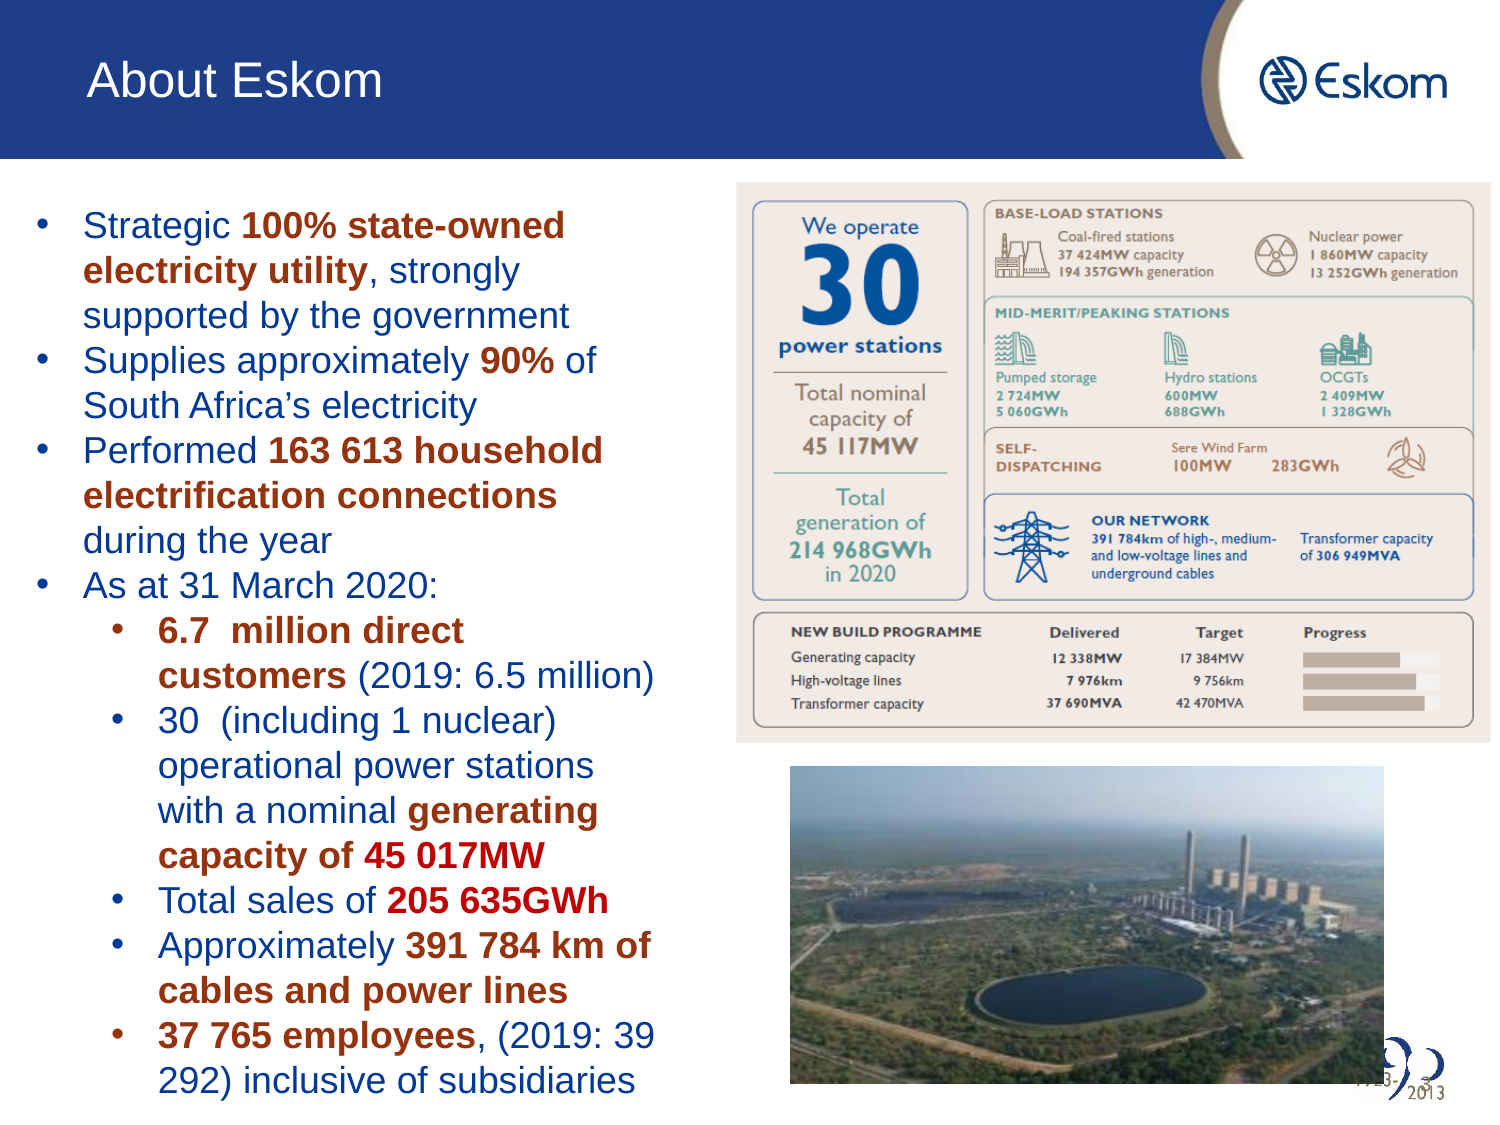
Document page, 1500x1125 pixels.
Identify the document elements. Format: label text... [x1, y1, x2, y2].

text_box Strategic 100% state-owned electricity utility, strongly supported by the government Supplies approximately 90% of South Africa’s electricity Performed 163 613 household electrification connections during the year As at 31 March 2020: 6.7 million direct customers (2019: 6.5 million) 30 (including 1 nuclear) operational power stations with a nominal generating capacity of 45 017MW Total sales of 205 635GWh Approximately 391 784 km of cables and power lines 37 765 employees, (2019: 39 292) inclusive of subsidiaries [21, 193, 676, 1109]
text_box 3 [1175, 1058, 1446, 1103]
picture [0, 0, 1246, 159]
picture [731, 178, 1494, 748]
picture [1257, 55, 1450, 105]
title About Eskom [71, 27, 1142, 137]
picture [789, 766, 1444, 1085]
